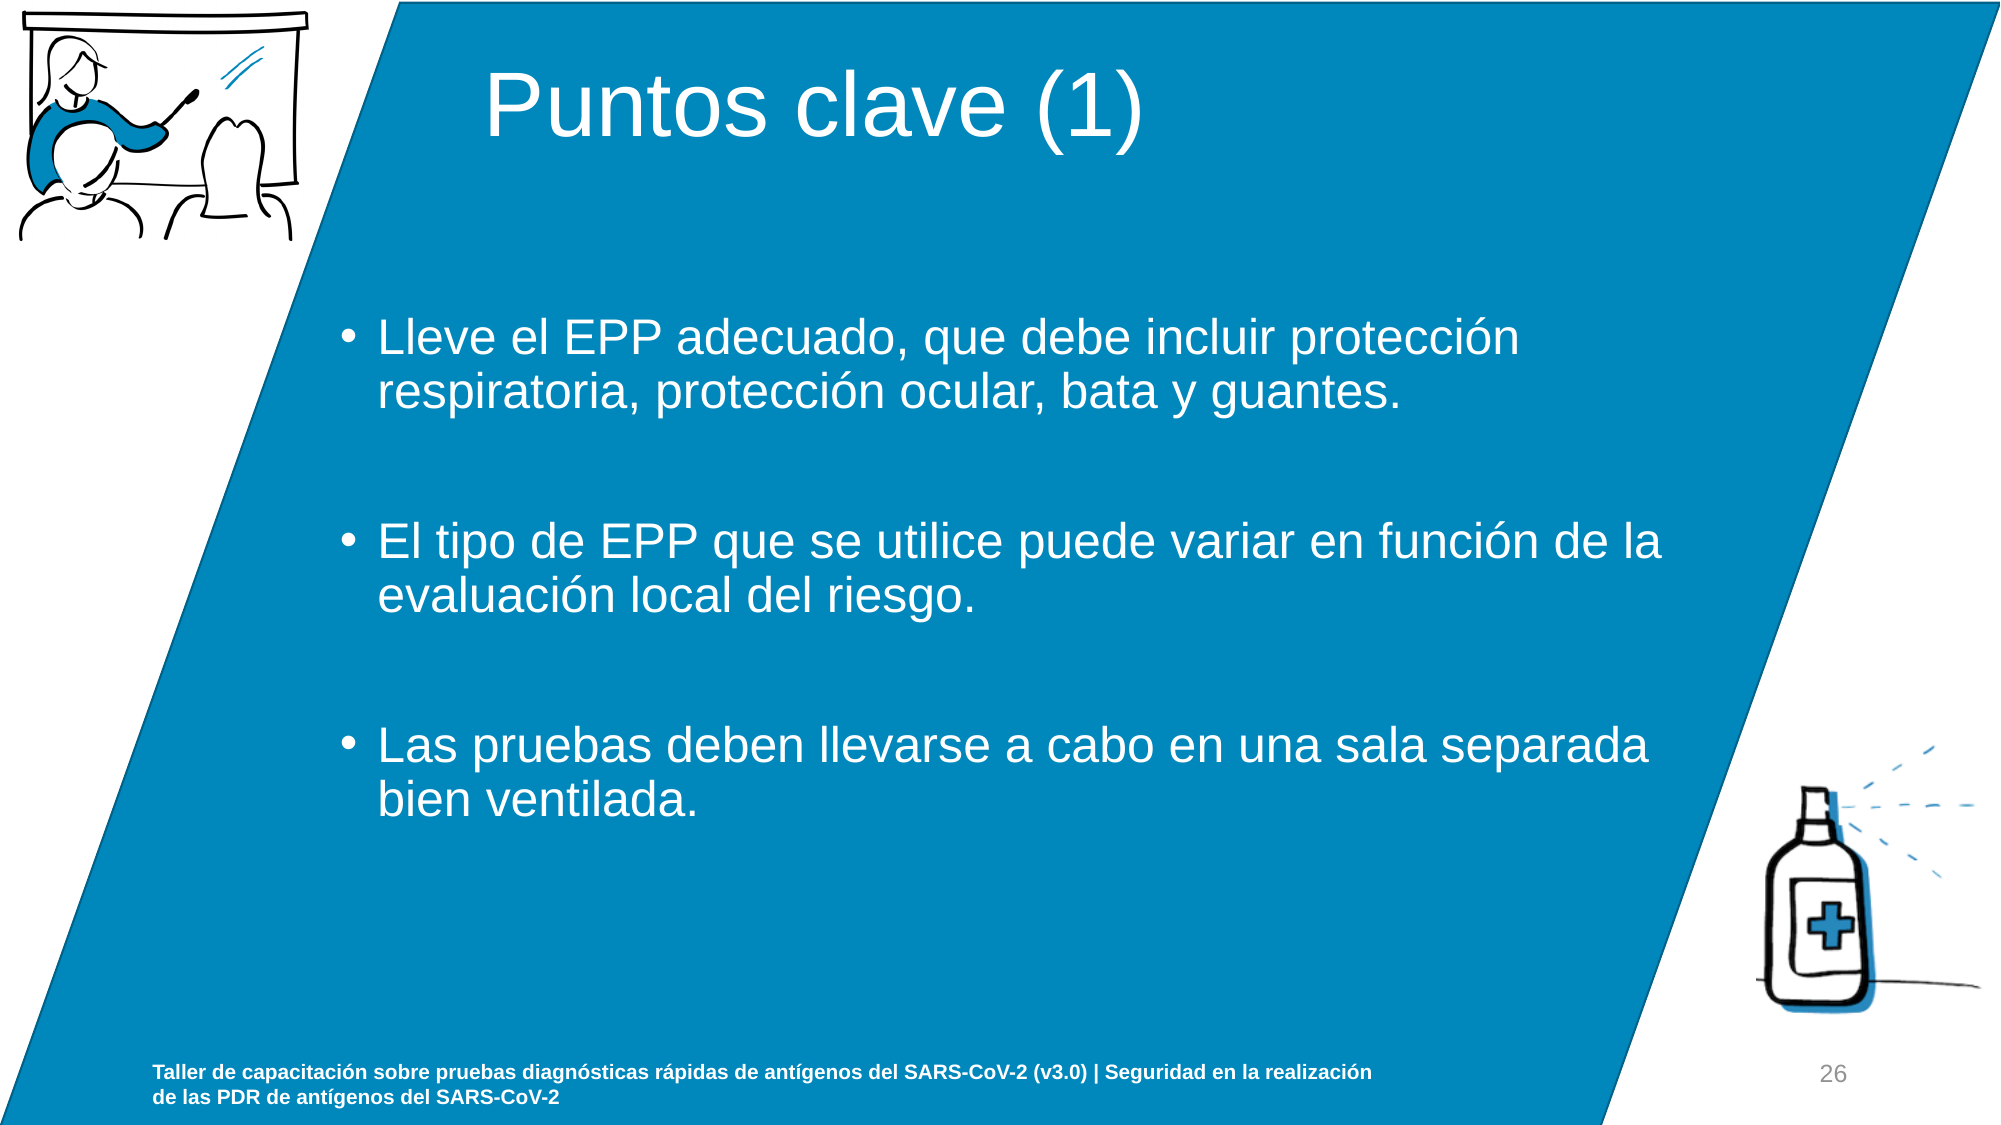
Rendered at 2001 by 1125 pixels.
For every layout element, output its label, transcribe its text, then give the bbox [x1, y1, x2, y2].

text_box Puntos clave (1) [468, 49, 1236, 205]
picture [1756, 713, 1993, 1021]
footer Taller de capacitación sobre pruebas diagnósticas rápidas de antígenos del SARS-CoV-2 (v3.0) | Seguridad en la realización de las PDR de antígenos del SARS-CoV-2 [137, 1042, 1413, 1125]
text_box [0, 2, 2000, 1125]
text_box Lleve el EPP adecuado, que debe incluir protección respiratoria, protección ocular, bata y guantes. El tipo de EPP que se utilice puede variar en función de la evaluación local del riesgo. Las pruebas deben llevarse a cabo en una sala separada bien ventilada. [325, 304, 1741, 1033]
slide_number 26 [1610, 1042, 1863, 1103]
picture [0, 0, 325, 255]
